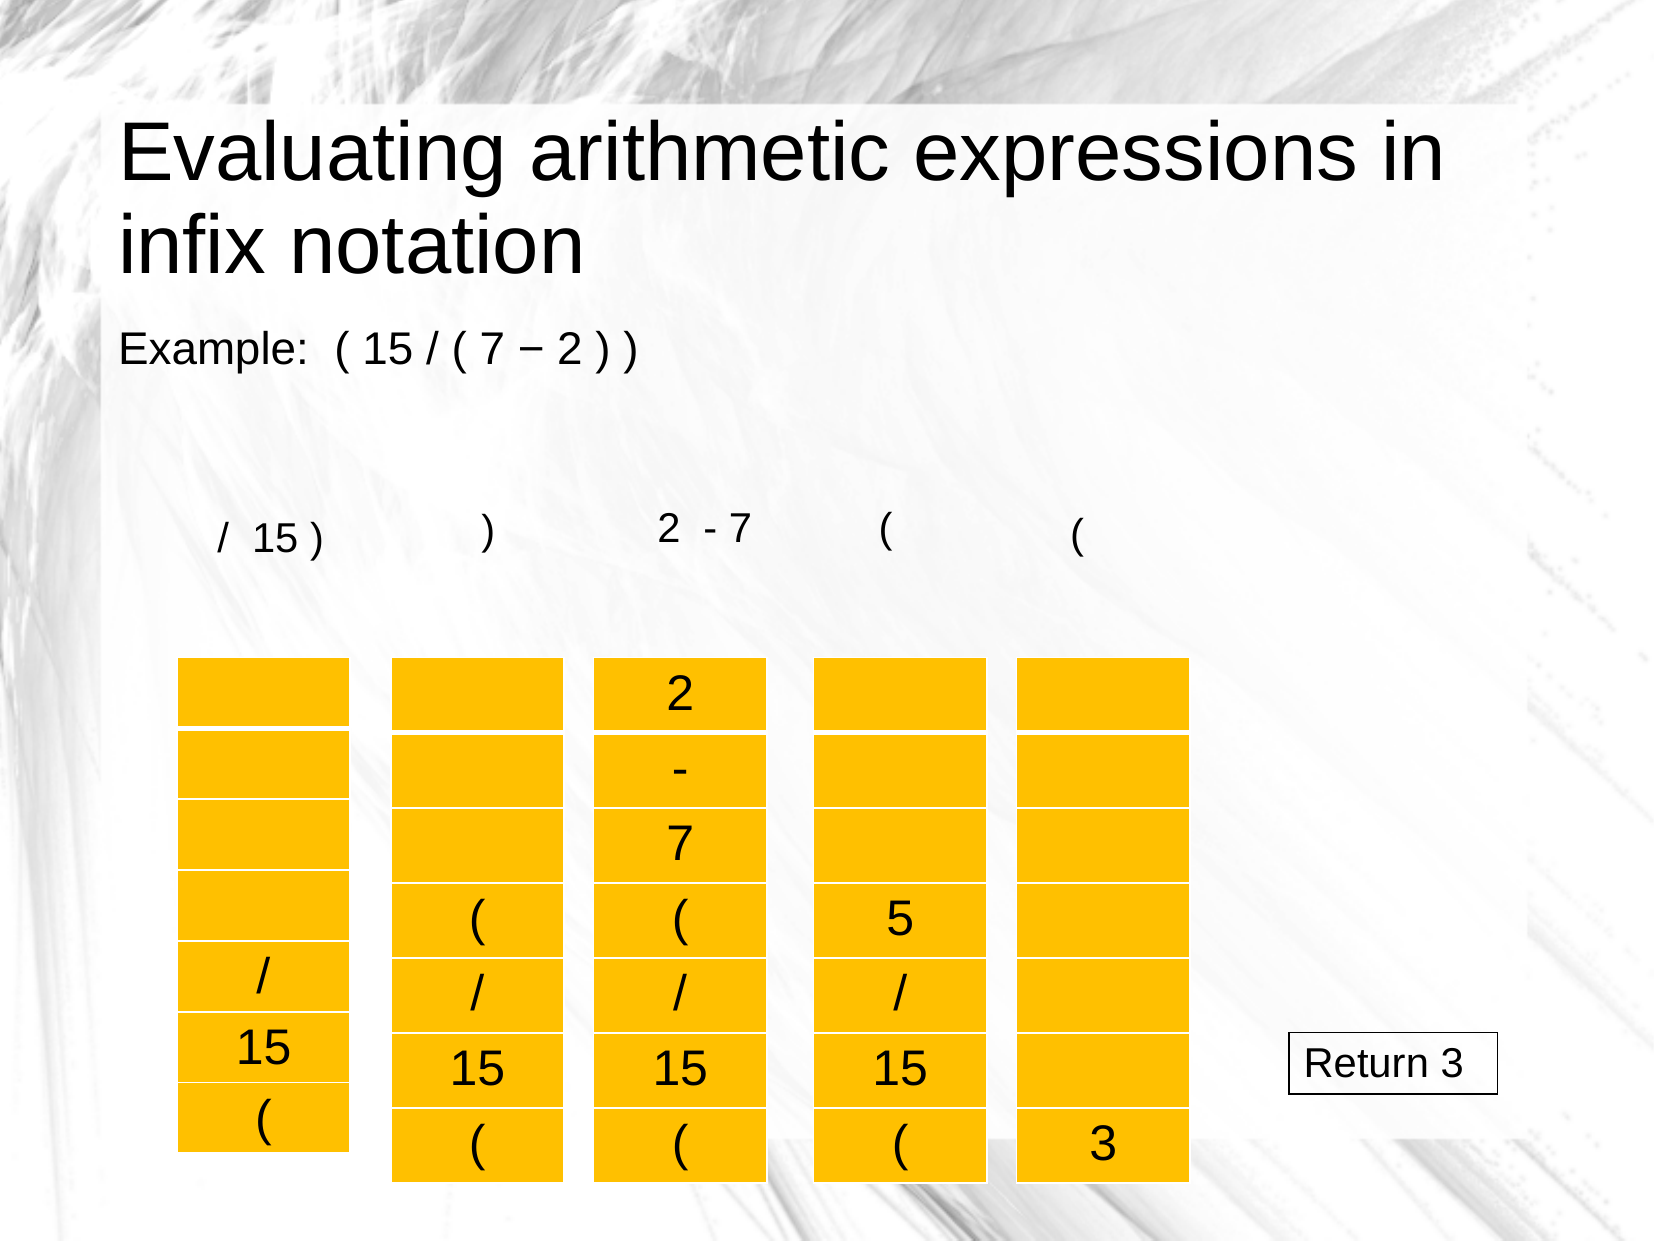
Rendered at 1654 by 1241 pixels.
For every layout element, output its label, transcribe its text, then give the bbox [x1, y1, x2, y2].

table_cell [1017, 884, 1189, 957]
text_box ) [822, 497, 908, 559]
table_cell [178, 871, 349, 940]
table_cell 15 [392, 1034, 563, 1107]
text_box ) [1013, 503, 1099, 566]
table_cell [178, 800, 349, 869]
table_cell / [392, 959, 563, 1032]
table_cell 15 [178, 1013, 349, 1082]
table_cell [1017, 809, 1189, 882]
table_cell / [814, 959, 986, 1032]
text_box 7 - 2 [608, 497, 767, 559]
table_cell [1017, 1034, 1189, 1107]
table_cell 3 [1017, 1109, 1189, 1182]
table_header [392, 658, 563, 730]
table_header [814, 658, 986, 730]
table_cell [814, 735, 986, 807]
table_header 2 [594, 658, 766, 730]
table_cell / [178, 942, 349, 1011]
table_header [178, 658, 349, 726]
table_cell 15 [814, 1034, 986, 1107]
table_cell - [594, 735, 766, 807]
text_box ( [444, 500, 511, 562]
table_cell ( [178, 1083, 349, 1152]
table_cell ( [814, 1109, 986, 1182]
list Example: ( 15 / ( 7 − 2 ) ) [118, 319, 1571, 1109]
table_cell [178, 731, 349, 798]
picture [0, 0, 1654, 1241]
table_cell 5 [814, 884, 986, 957]
table_cell [1017, 959, 1189, 1032]
text_box ( 15 / [143, 507, 351, 570]
table_cell [392, 809, 563, 882]
table_cell 15 [594, 1034, 766, 1107]
table_cell / [594, 959, 766, 1032]
table_cell 7 [594, 809, 766, 882]
table_cell ( [392, 884, 563, 957]
title Evaluating arithmetic expressions in infix notation [118, 93, 1506, 299]
table_cell ( [594, 884, 766, 957]
table_header [1017, 658, 1189, 730]
table_cell ( [392, 1109, 563, 1182]
table_cell [392, 735, 563, 807]
table_cell [814, 809, 986, 882]
text_box Return 3 [1288, 1032, 1498, 1094]
table_cell [1017, 735, 1189, 807]
table_cell ( [594, 1109, 766, 1182]
